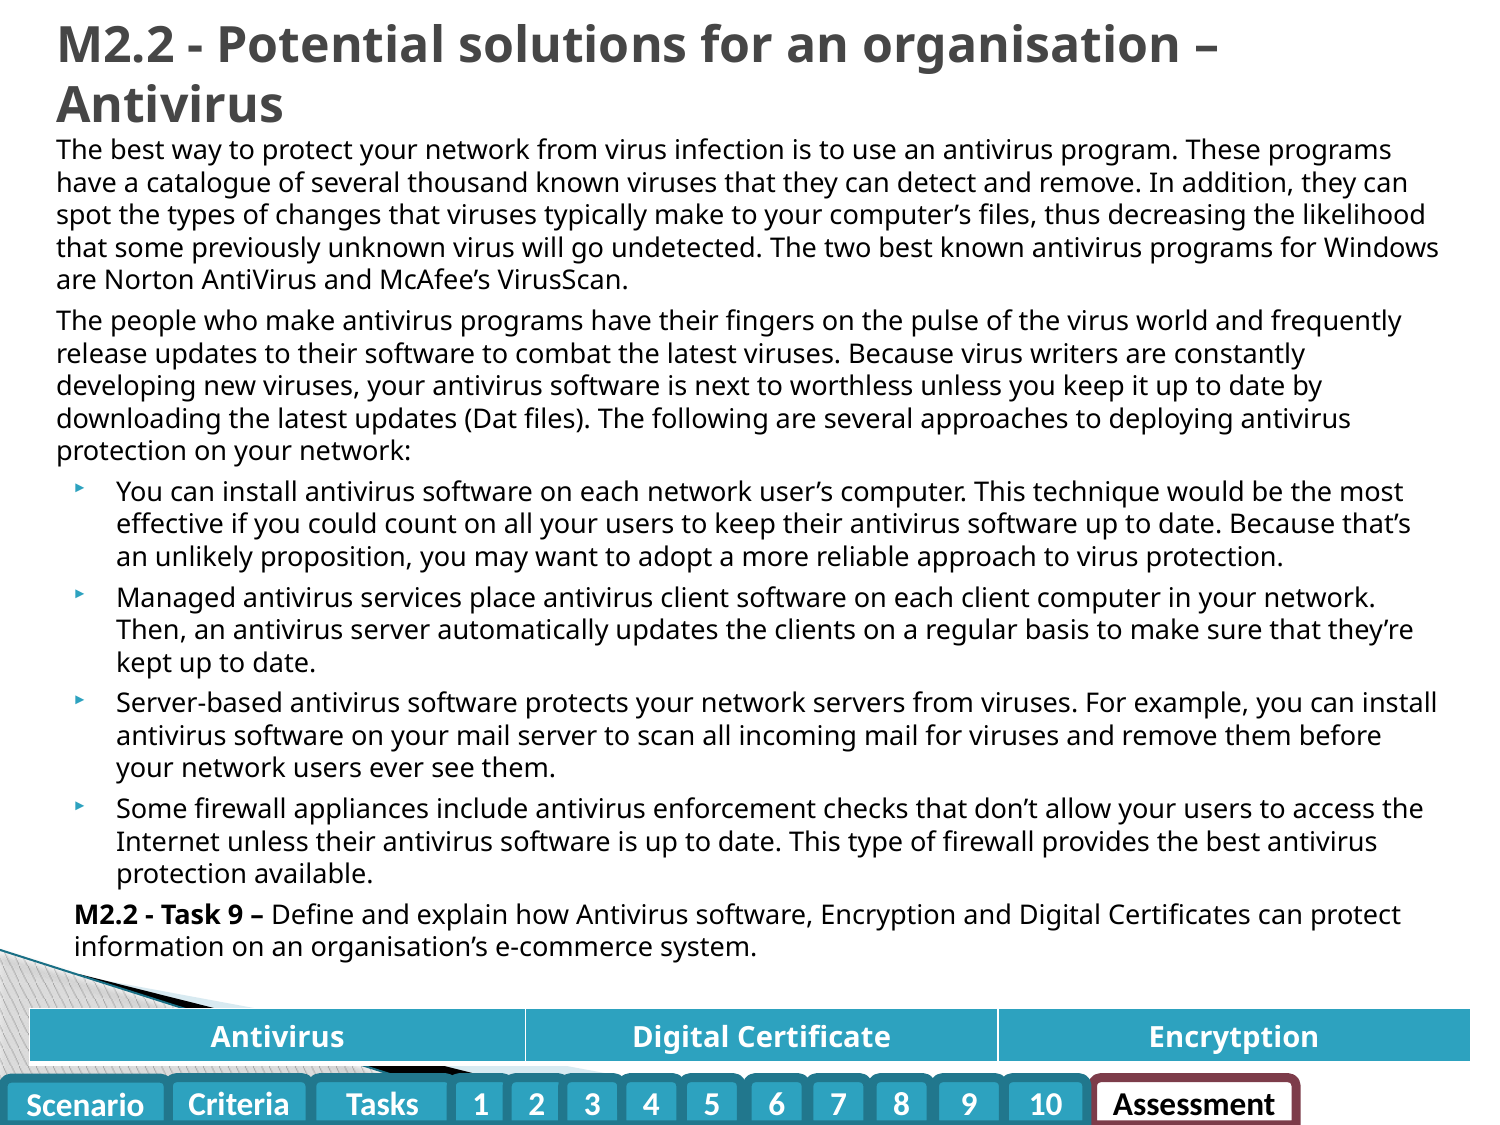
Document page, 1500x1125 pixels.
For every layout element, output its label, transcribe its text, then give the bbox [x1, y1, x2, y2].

table_header Antivirus [30, 1009, 525, 1061]
title M2.2 - Potential solutions for an organisation – Antivirus [41, 19, 1471, 126]
list The best way to protect your network from virus infection is to use an antivirus program. These programs have a catalogue of several thousand known viruses that they can detect and remove. In addition, they can spot the types of changes that viruses typically make to your computer’s files, thus decreasing the likelihood that some previously unknown virus will go undetected. The two best known antivirus programs for Windows are Norton AntiVirus and McAfee’s VirusScan. The people who make antivirus programs have their fingers on the pulse of the virus world and frequently release updates to their software to combat the latest viruses. Because virus writers are constantly developing new viruses, your antivirus software is next to worthless unless you keep it up to date by downloading the latest updates (Dat files). The following are several approaches to deploying antivirus protection on your network: You can install antivirus software on each network user’s computer. This technique would be the most effective if you could count on all your users to keep their antivirus software up to date. Because that’s an unlikely proposition, you may want to adopt a more reliable approach to virus protection. Managed antivirus services place antivirus client software on each client computer in your network. Then, an antivirus server automatically updates the clients on a regular basis to make sure that they’re kept up to date. Server-based antivirus software protects your network servers from viruses. For example, you can install antivirus software on your mail server to scan all incoming mail for viruses and remove them before your network users ever see them. Some firewall appliances include antivirus enforcement checks that don’t allow your users to access the Internet unless their antivirus software is up to date. This type of firewall provides the best antivirus protection available. M2.2 - Task 9 – Define and explain how Antivirus software, Encryption and Digital Certificates can protect information on an organisation’s e-commerce system. [41, 126, 1459, 1008]
table_header Digital Certificate [526, 1009, 997, 1061]
table_header Encrytption [999, 1009, 1470, 1061]
